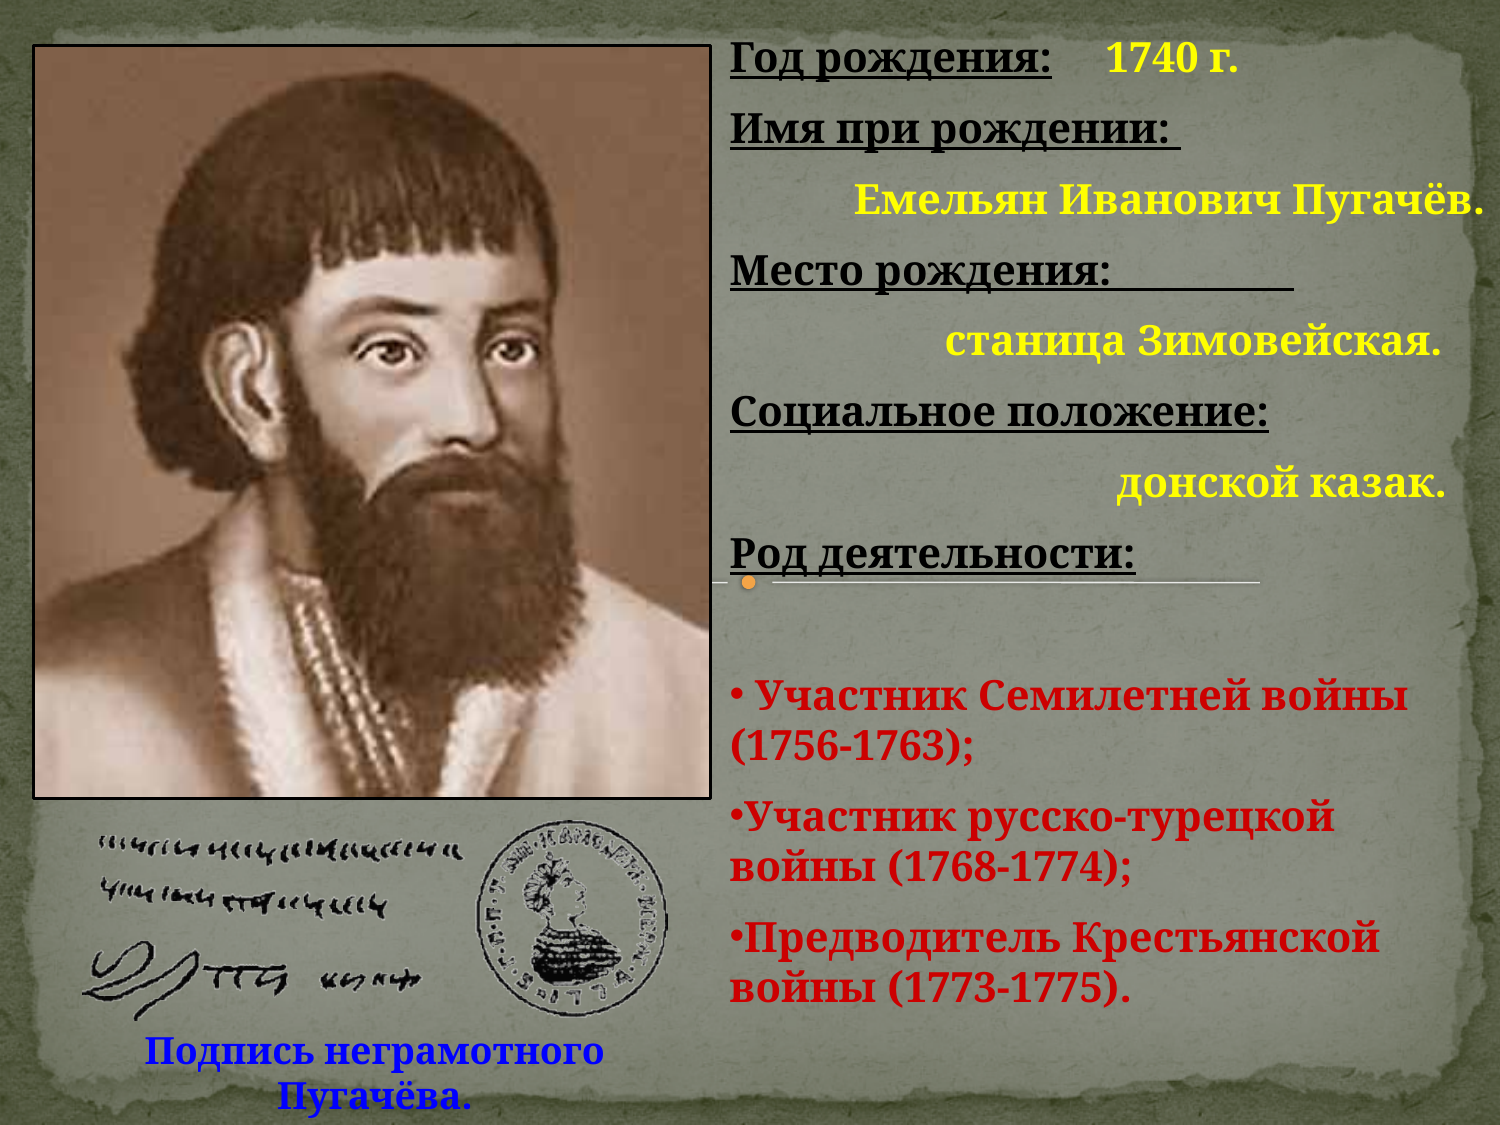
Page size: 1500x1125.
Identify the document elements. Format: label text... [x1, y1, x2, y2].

picture [35, 46, 710, 797]
picture [82, 820, 668, 1021]
text_box Подпись неграмотного Пугачёва. [46, 1019, 704, 1125]
text_box Год рождения: 1740 г. Имя при рождении: Емельян Иванович Пугачёв. Место рождения: станица Зимовейская. Социальное положение: донской казак. Род деятельности: Участник Семилетней войны (1756-1763); Участник русско-турецкой войны (1768-1774); Предводитель Крестьянской войны (1773-1775). [714, 23, 1500, 1018]
